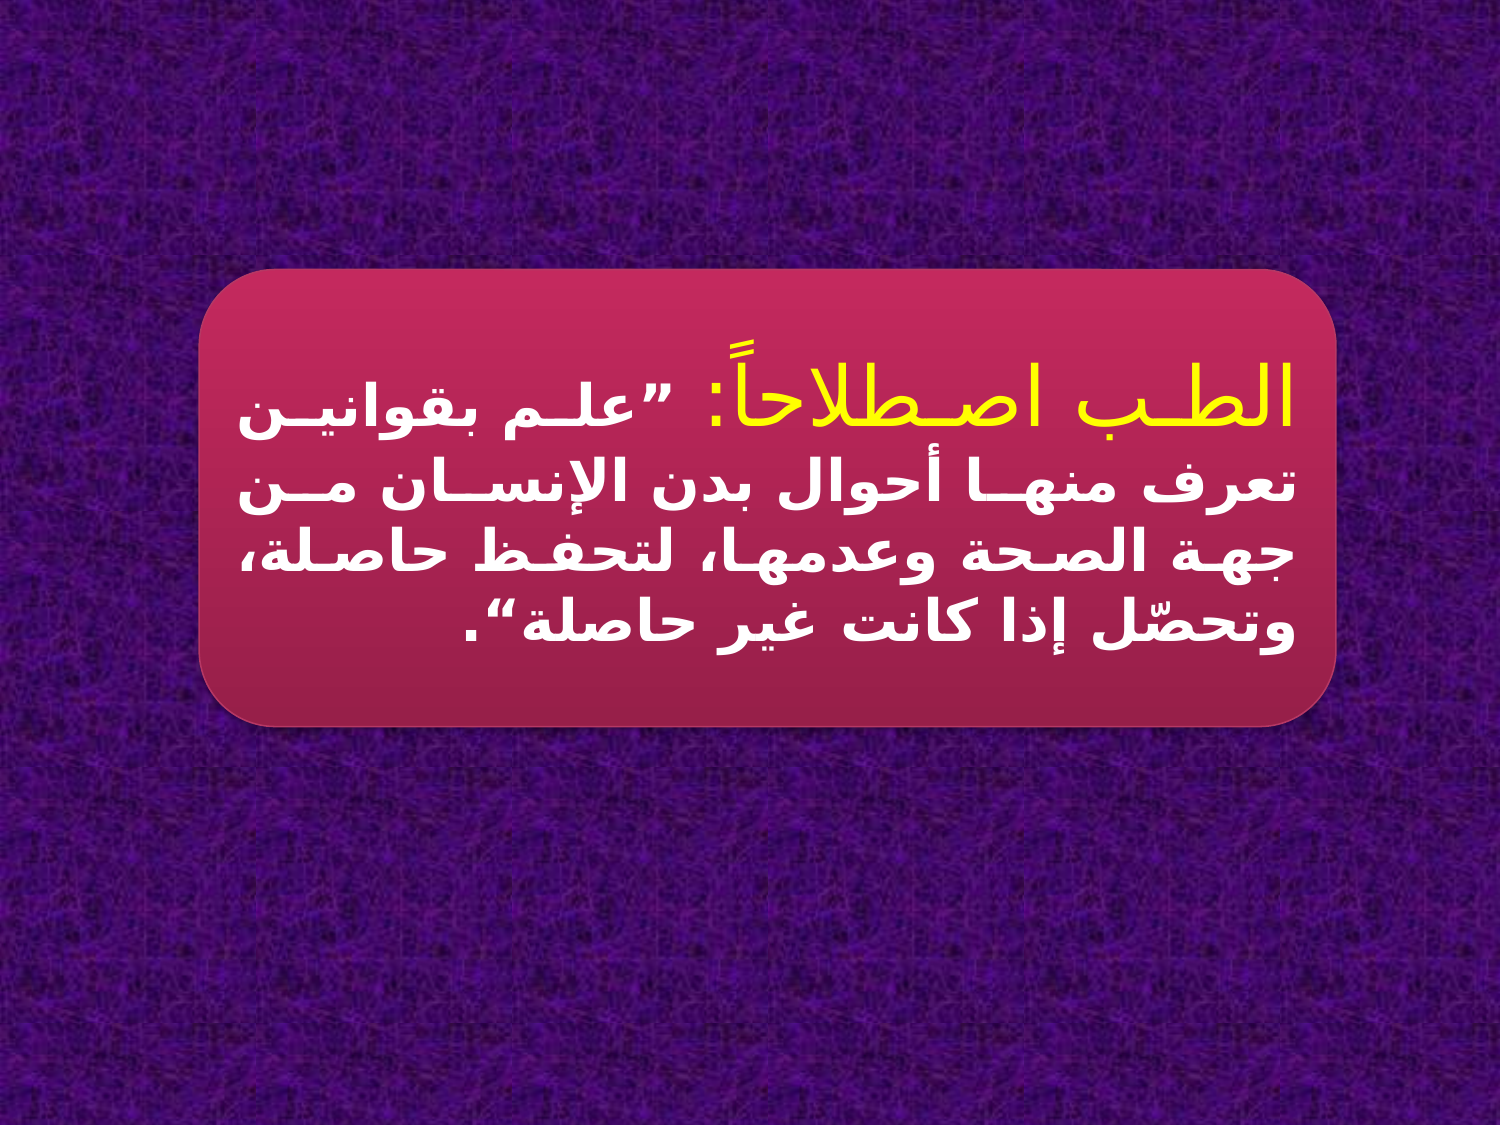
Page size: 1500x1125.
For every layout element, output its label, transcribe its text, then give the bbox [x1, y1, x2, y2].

picture [0, 0, 1500, 1125]
text_box الطب اصطلاحاً: ”علم بقوانين تعرف منها أحوال بدن الإنسان من جهة الصحة وعدمها، لتحفظ حاصلة، وتحصّل إذا كانت غير حاصلة“. [198, 268, 1337, 728]
